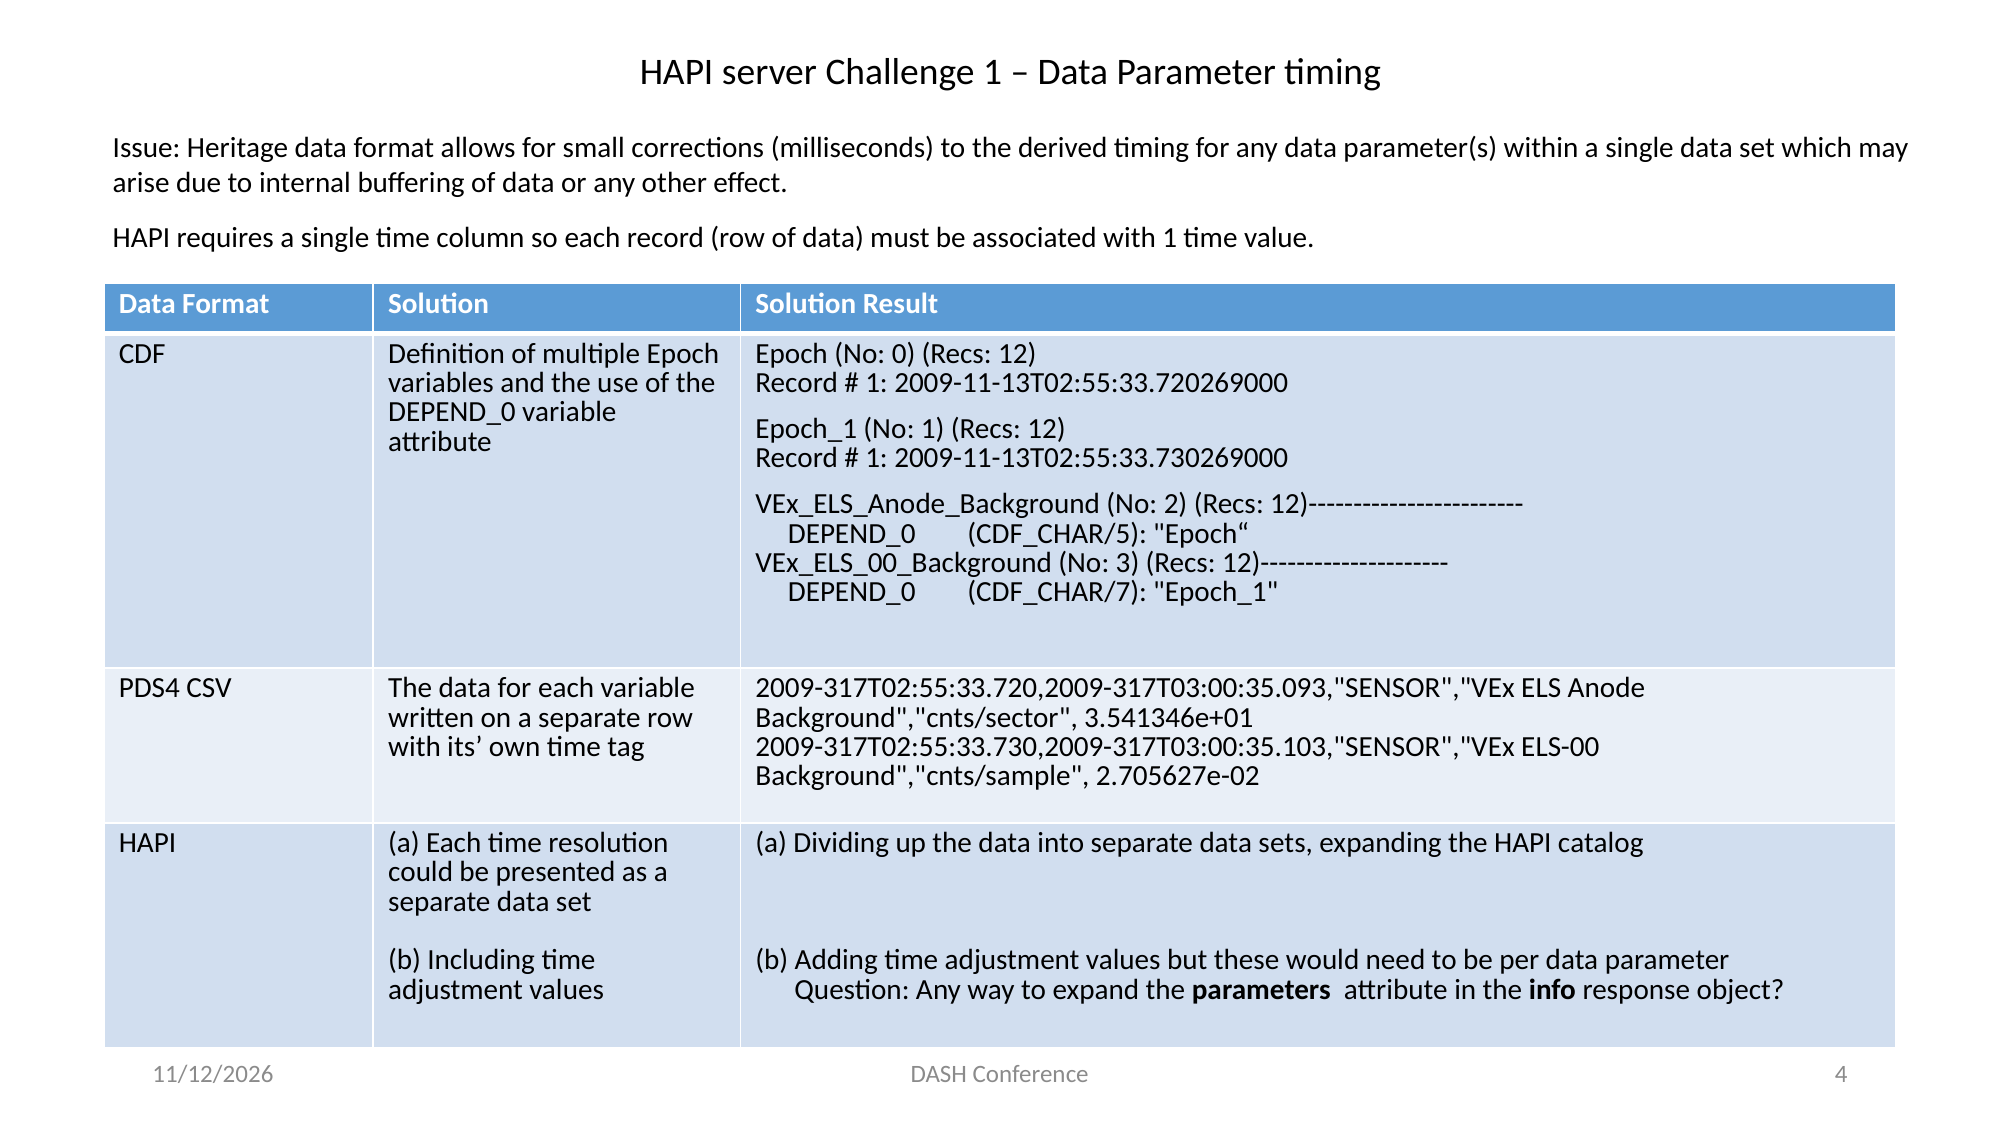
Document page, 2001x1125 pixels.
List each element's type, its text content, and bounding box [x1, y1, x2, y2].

table_cell The data for each variable written on a separate row with its’ own time tag [374, 669, 740, 822]
table_cell 2009-317T02:55:33.720,2009-317T03:00:35.093,"SENSOR","VEx ELS Anode Background","cnts/sector", 3.541346e+01 2009-317T02:55:33.730,2009-317T03:00:35.103,"SENSOR","VEx ELS-00 Background","cnts/sample", 2.705627e-02 [741, 669, 1895, 822]
text_box Issue: Heritage data format allows for small corrections (milliseconds) to the derived timing for any data parameter(s) within a single data set which may arise due to internal buffering of data or any other effect. HAPI requires a single time column so each record (row of data) must be associated with 1 time value. [97, 121, 1957, 261]
table_cell PDS4 CSV [105, 669, 372, 822]
table_cell (a) Dividing up the data into separate data sets, expanding the HAPI catalog (b) Adding time adjustment values but these would need to be per data parameter Question: Any way to expand the parameters attribute in the info response object? [741, 824, 1895, 1047]
text_box HAPI server Challenge 1 – Data Parameter timing [42, 39, 1980, 100]
table_cell Epoch (No: 0) (Recs: 12) Record # 1: 2009-11-13T02:55:33.720269000 Epoch_1 (No: 1) (Recs: 12) Record # 1: 2009-11-13T02:55:33.730269000 VEx_ELS_Anode_Background (No: 2) (Recs: 12)------------------------ DEPEND_0 (CDF_CHAR/5): "Epoch“ VEx_ELS_00_Background (No: 3) (Recs: 12)--------------------- DEPEND_0 (CDF_CHAR/7): "Epoch_1" [741, 336, 1895, 667]
slide_number 4 [1412, 1049, 1863, 1103]
table_cell (a) Each time resolution could be presented as a separate data set (b) Including time adjustment values [374, 824, 740, 1047]
table_cell HAPI [105, 824, 372, 1047]
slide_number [137, 1049, 588, 1103]
table_cell Definition of multiple Epoch variables and the use of the DEPEND_0 variable attribute [374, 336, 740, 667]
table_header Data Format [105, 284, 372, 331]
table_header Solution Result [741, 284, 1895, 331]
table_header Solution [374, 284, 740, 331]
footer DASH Conference [662, 1049, 1338, 1103]
table_cell CDF [105, 336, 372, 667]
